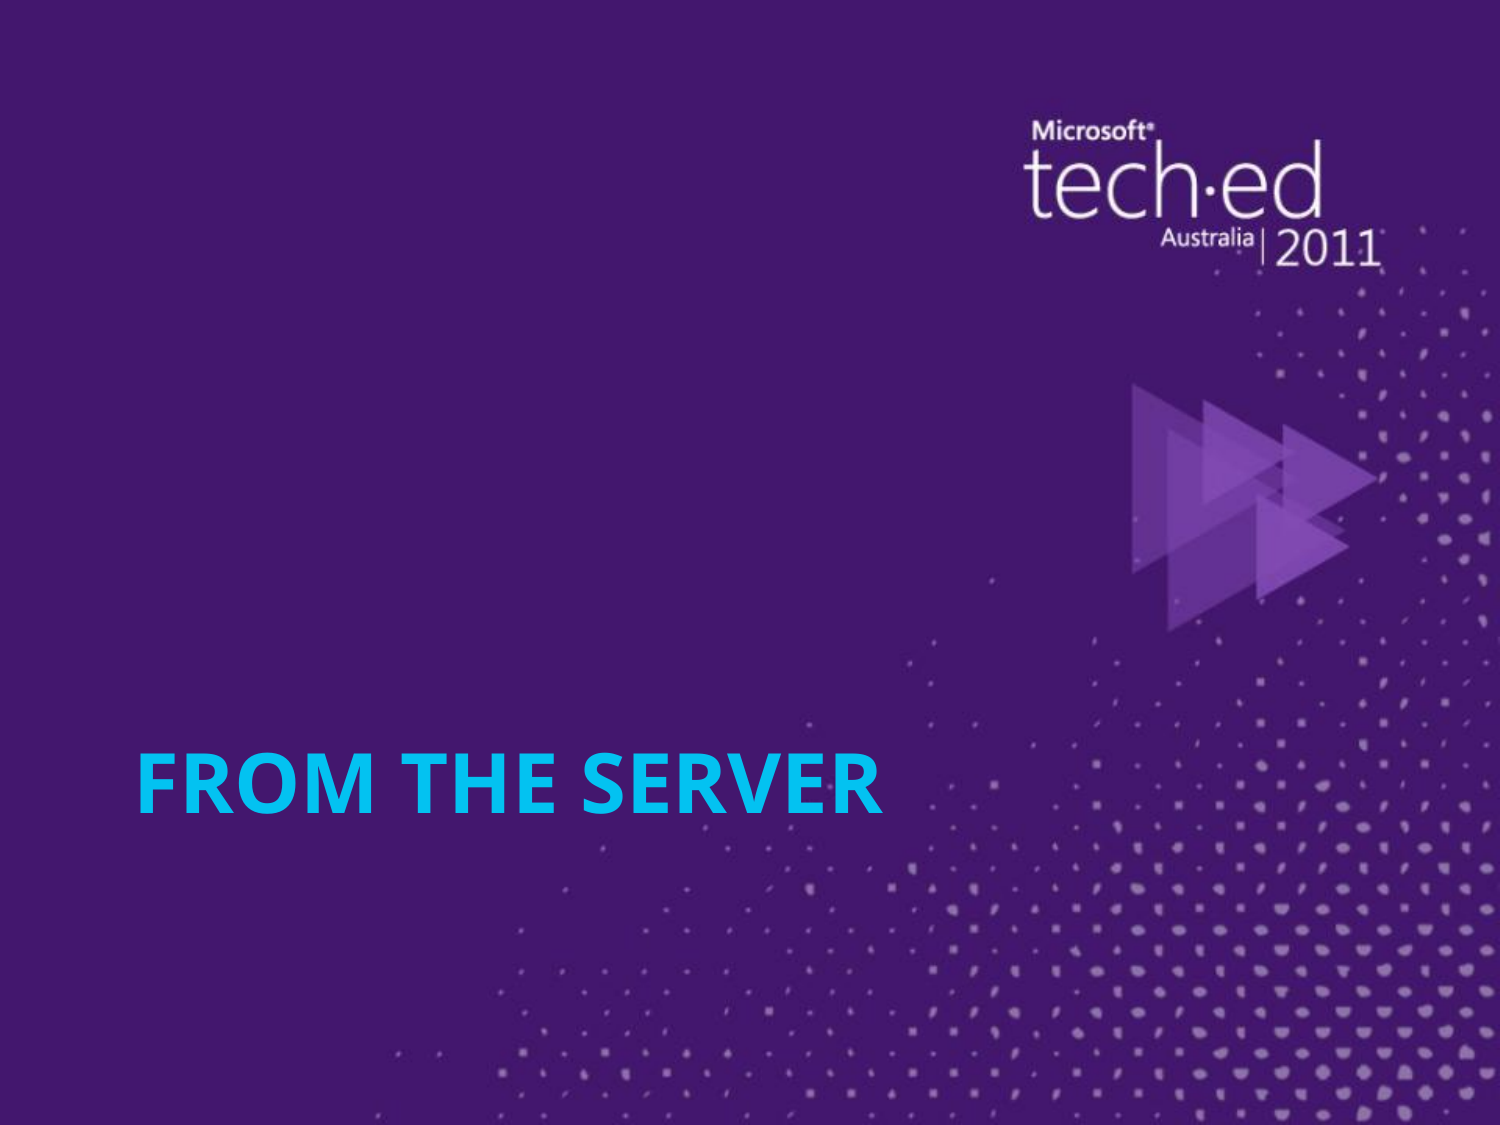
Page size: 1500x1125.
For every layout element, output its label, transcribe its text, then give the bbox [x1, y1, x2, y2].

picture [0, 0, 1500, 1125]
title From the Server [118, 722, 1394, 947]
